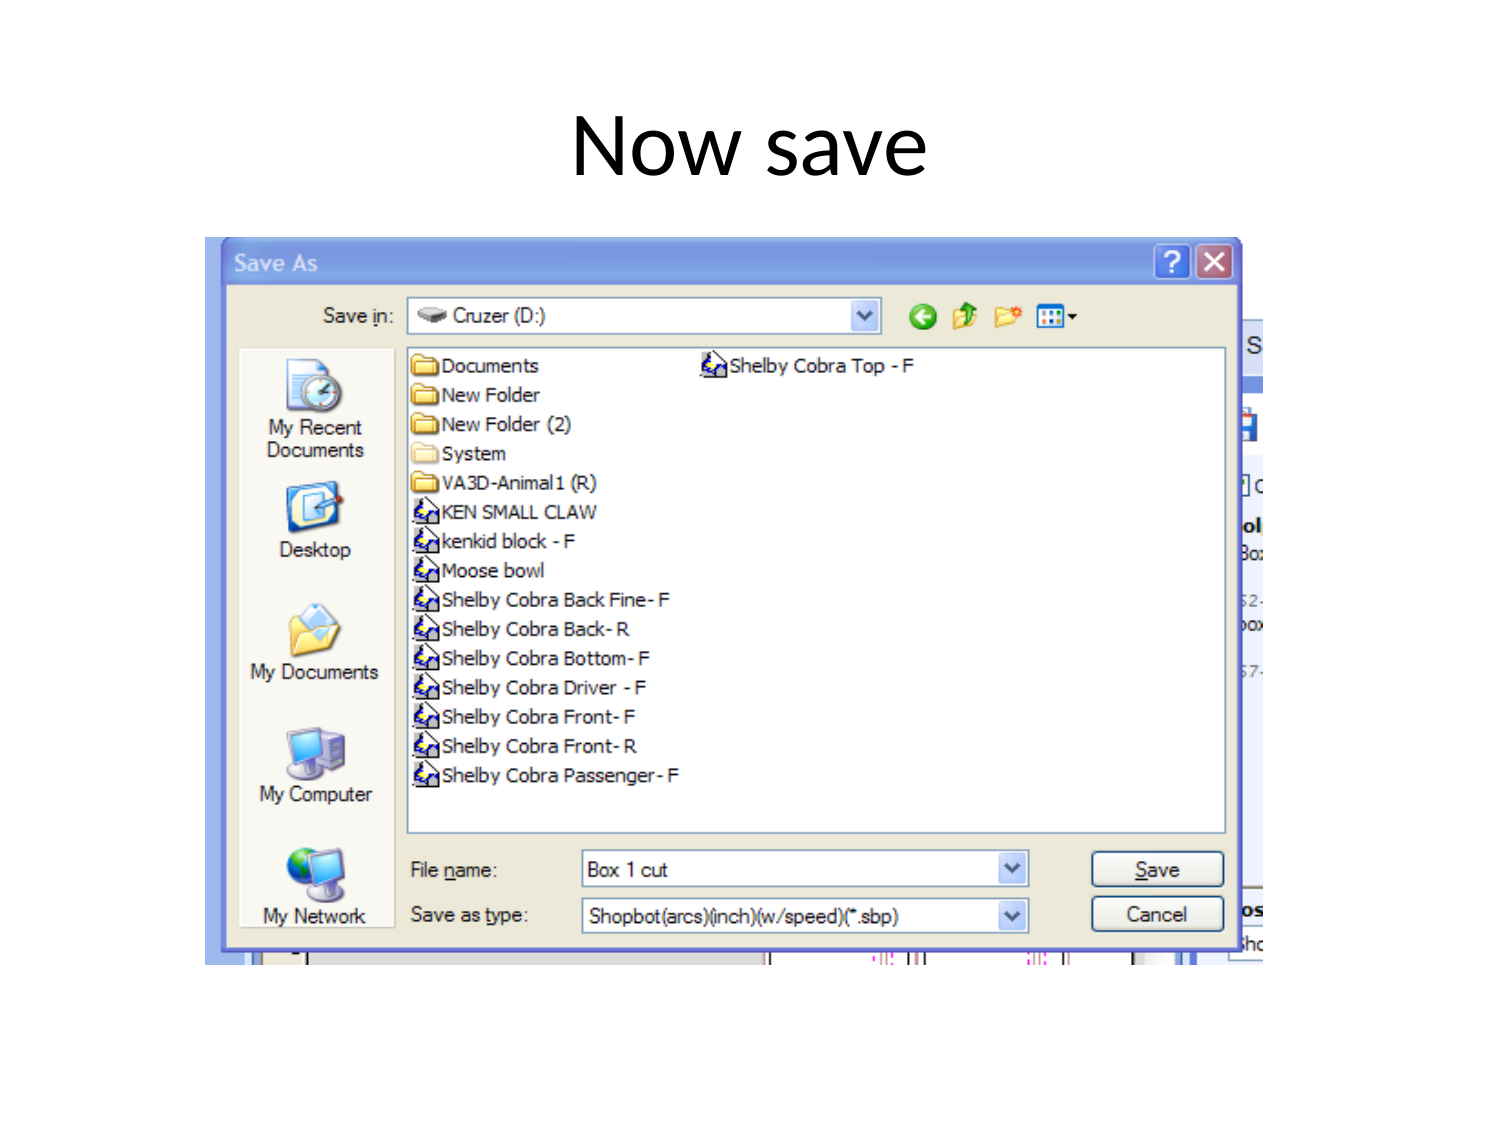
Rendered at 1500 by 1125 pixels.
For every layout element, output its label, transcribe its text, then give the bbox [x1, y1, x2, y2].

title Now save [75, 45, 1425, 233]
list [205, 237, 1263, 965]
